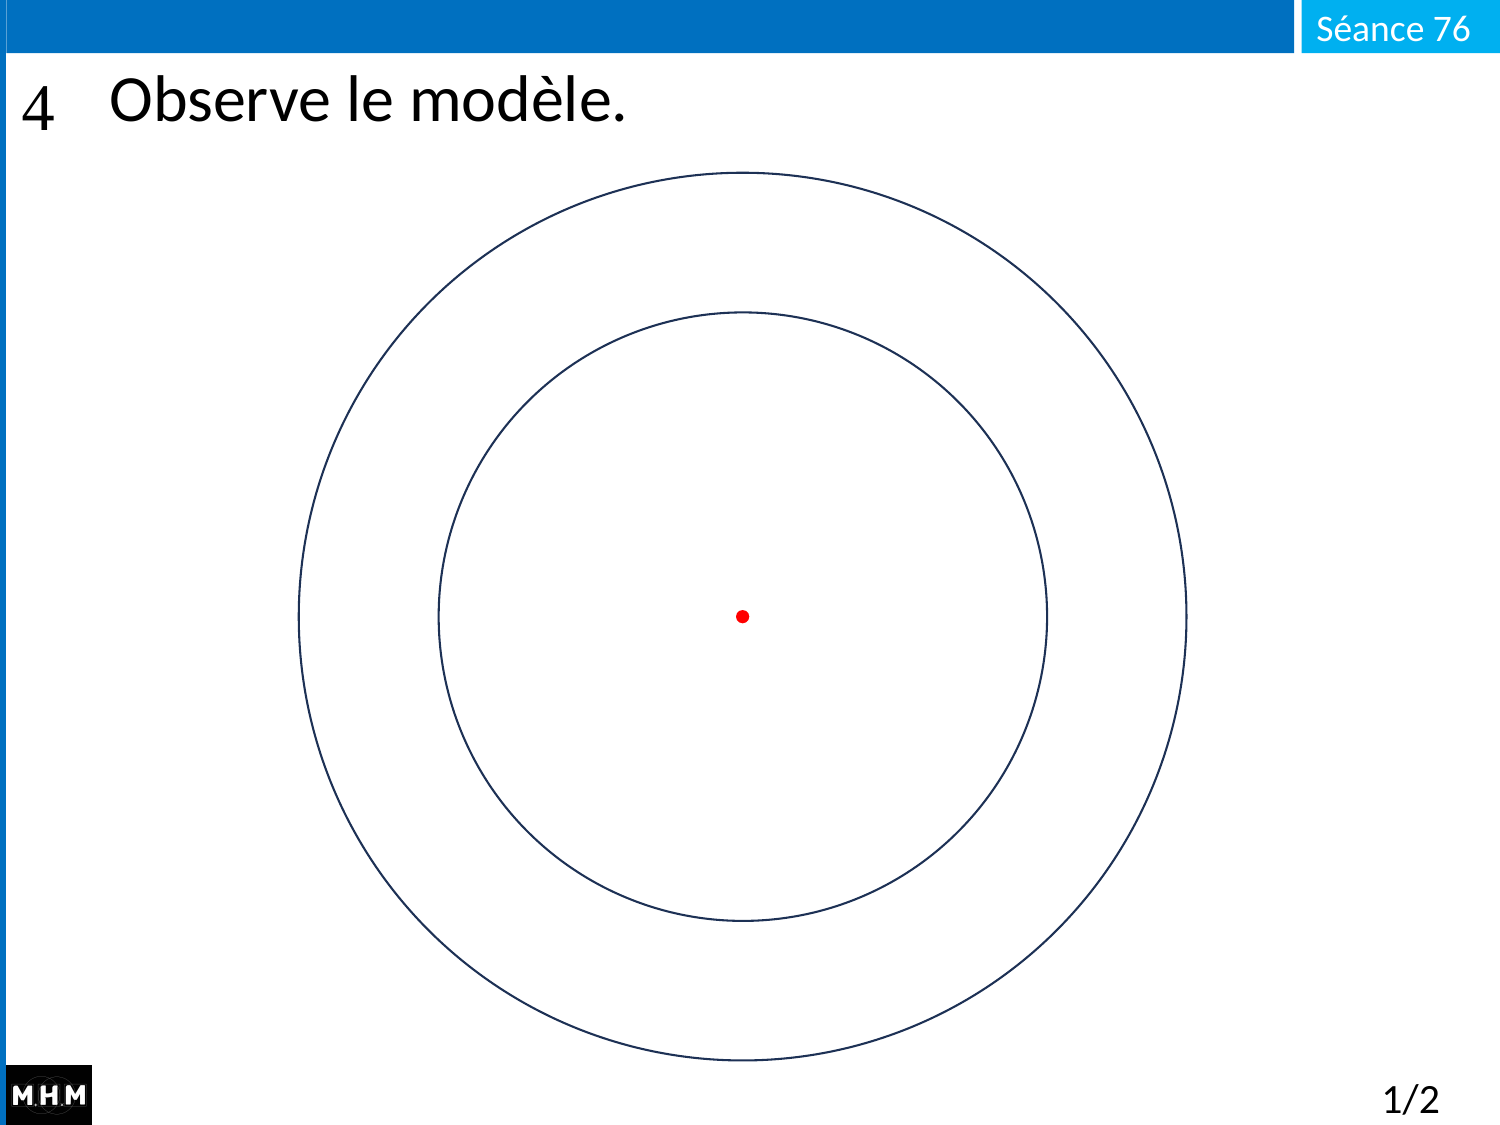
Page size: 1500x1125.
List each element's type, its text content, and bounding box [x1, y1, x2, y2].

title Observe le modèle. [94, 57, 1389, 144]
text_box 1/2 [1366, 1064, 1496, 1125]
text_box [297, 171, 1188, 1062]
picture [6, 1065, 92, 1125]
